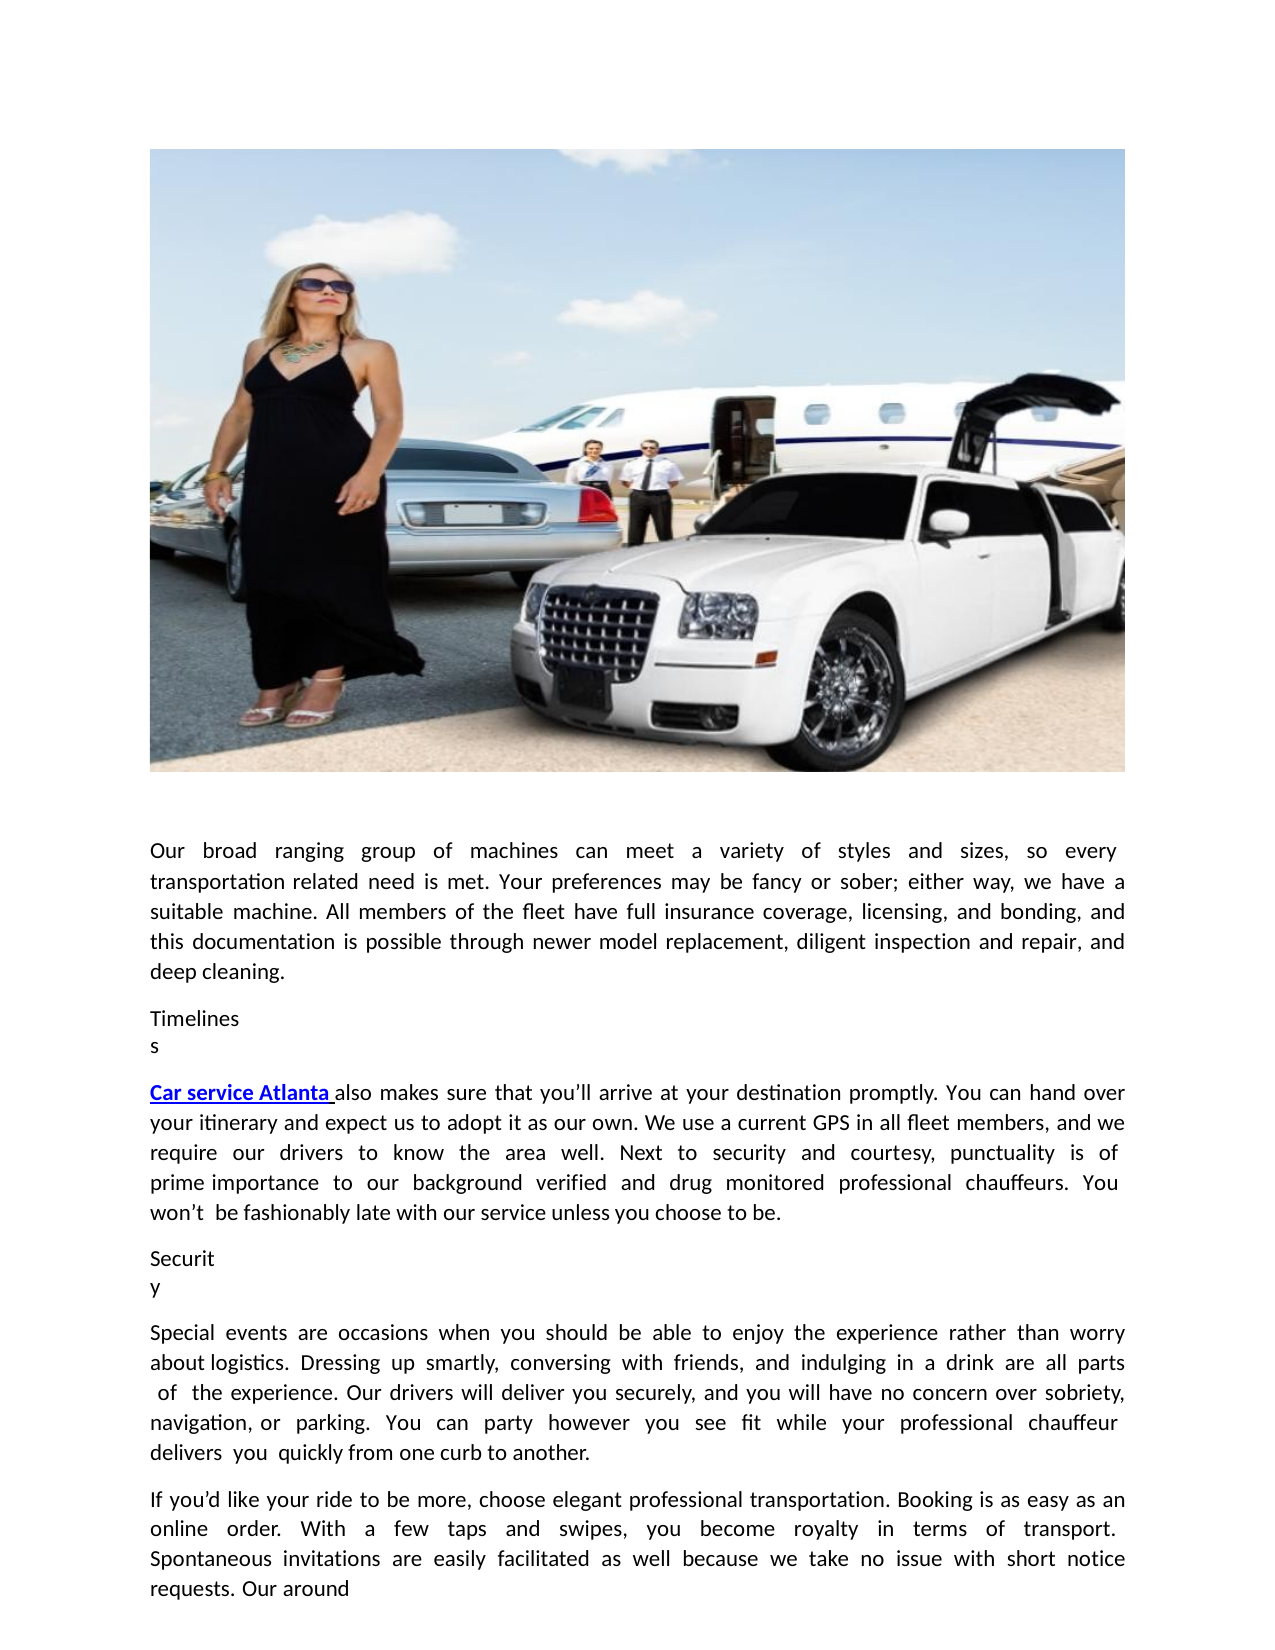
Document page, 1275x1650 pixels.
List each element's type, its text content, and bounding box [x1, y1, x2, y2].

text_box Our broad ranging group of machines can meet a variety of styles and sizes, so every transportation related need is met. Your preferences may be fancy or sober; either way, we have a suitable machine. All members of the fleet have full insurance coverage, licensing, and bonding, and this documentation is possible through newer model replacement, diligent inspection and repair, and deep cleaning. Timeliness Car service Atlanta also makes sure that you’ll arrive at your destination promptly. You can hand over your itinerary and expect us to adopt it as our own. We use a current GPS in all fleet members, and we require our drivers to know the area well. Next to security and courtesy, punctuality is of prime importance to our background verified and drug monitored professional chauffeurs. You won’t be fashionably late with our service unless you choose to be. Security Special events are occasions when you should be able to enjoy the experience rather than worry about logistics. Dressing up smartly, conversing with friends, and indulging in a drink are all parts of the experience. Our drivers will deliver you securely, and you will have no concern over sobriety, navigation, or parking. You can party however you see fit while your professional chauffeur delivers you quickly from one curb to another. If you’d like your ride to be more, choose elegant professional transportation. Booking is as easy as an online order. With a few taps and swipes, you become royalty in terms of transport. Spontaneous invitations are easily facilitated as well because we take no issue with short notice requests. Our around [147, 833, 1128, 1494]
text_box [149, 149, 1125, 772]
